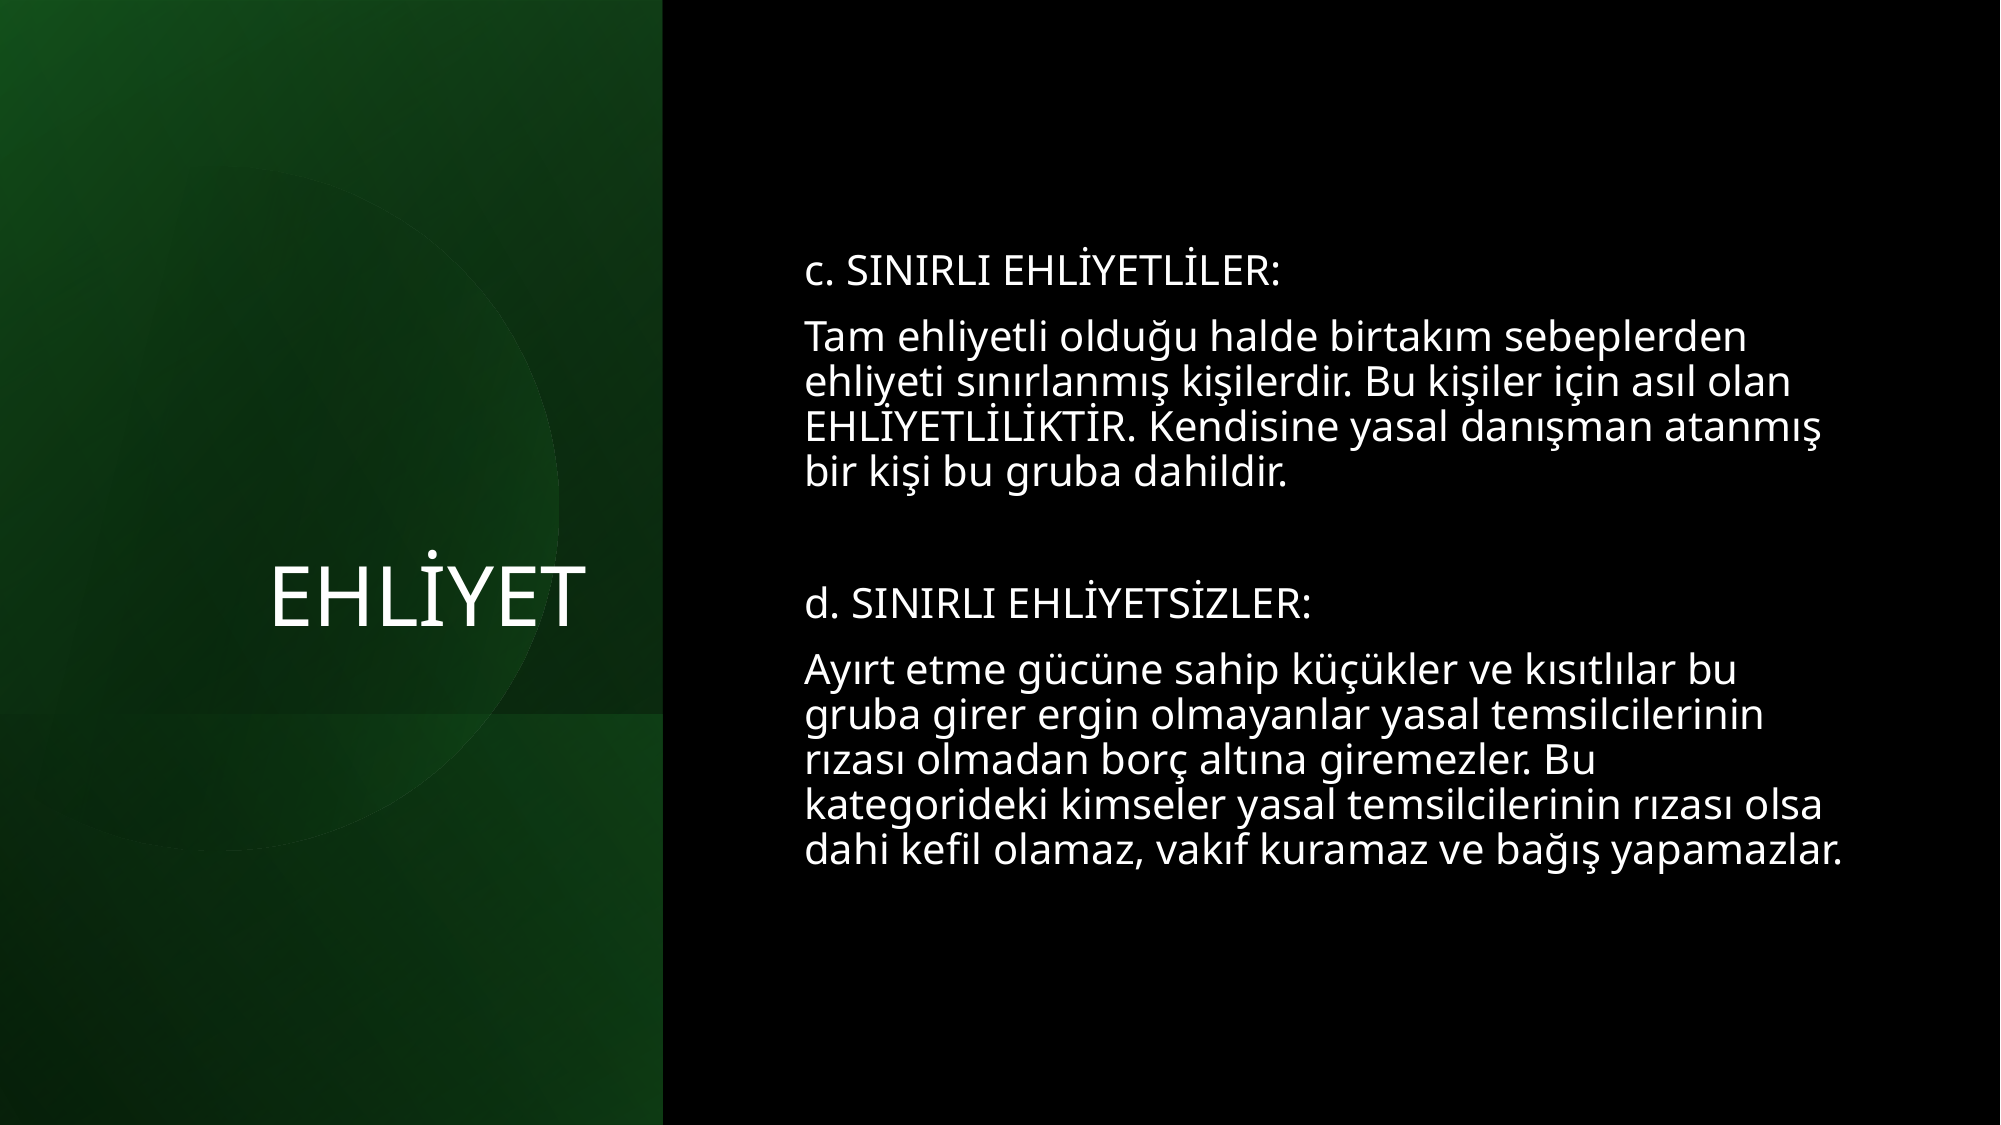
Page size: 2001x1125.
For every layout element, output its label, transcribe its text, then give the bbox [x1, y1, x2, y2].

text_box [664, 0, 2000, 1125]
list c. SINIRLI EHLİYETLİLER: Tam ehliyetli olduğu halde birtakım sebeplerden ehliyeti sınırlanmış kişilerdir. Bu kişiler için asıl olan EHLİYETLİLİKTİR. Kendisine yasal danışman atanmış bir kişi bu gruba dahildir. d. SINIRLI EHLİYETSİZLER: Ayırt etme gücüne sahip küçükler ve kısıtlılar bu gruba girer ergin olmayanlar yasal temsilcilerinin rızası olmadan borç altına giremezler. Bu kategorideki kimseler yasal temsilcilerinin rızası olsa dahi kefil olamaz, vakıf kuramaz ve bağış yapamazlar. [789, 106, 1865, 1017]
title EHLİYET [76, 96, 602, 652]
text_box [0, 0, 664, 1125]
